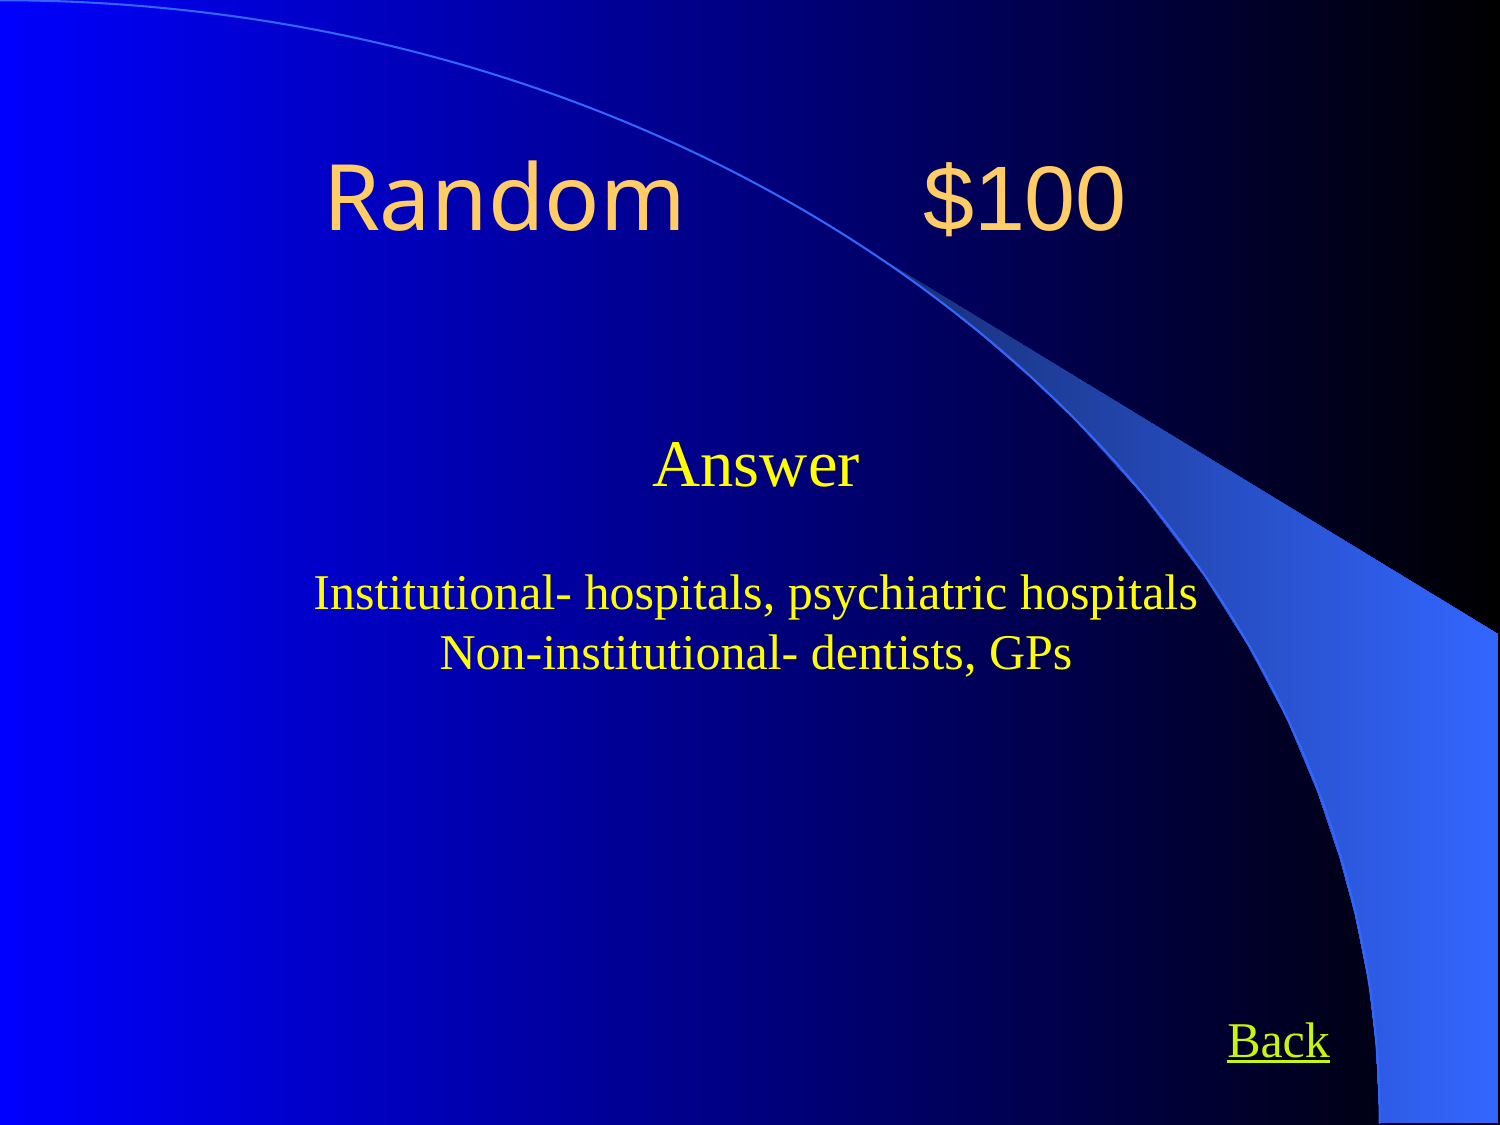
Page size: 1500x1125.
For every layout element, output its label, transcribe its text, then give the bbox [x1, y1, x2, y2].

text_box Back [1212, 999, 1438, 1075]
title Random $100 [87, 99, 1363, 288]
text_box Answer Institutional- hospitals, psychiatric hospitals Non-institutional- dentists, GPs [99, 412, 1413, 868]
